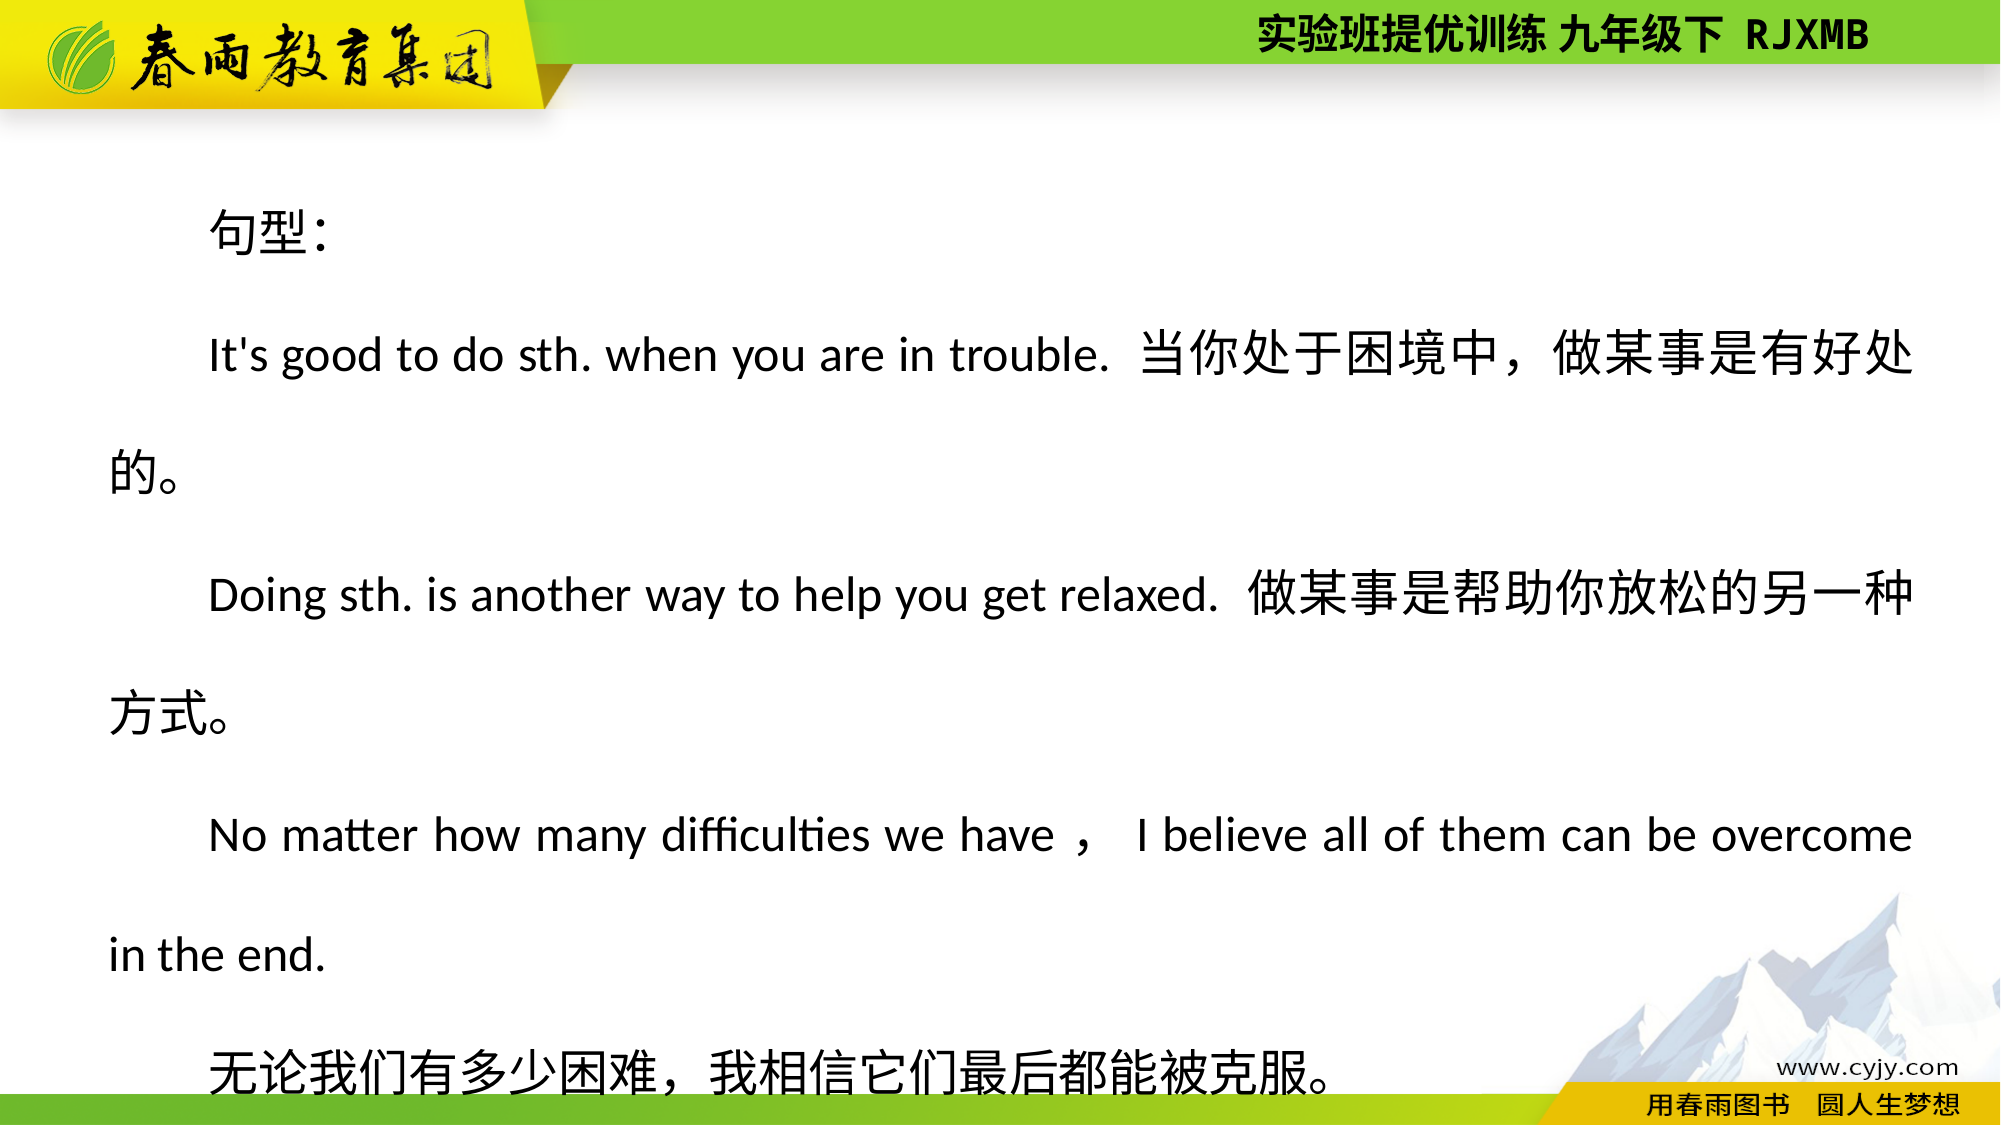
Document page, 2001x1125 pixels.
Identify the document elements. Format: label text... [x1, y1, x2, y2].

picture [0, 0, 2001, 1125]
text_box 句型： It's good to do sth. when you are in trouble. 当你处于困境中，做某事是有好处的。 Doing sth. is another way to help you get relaxed. 做某事是帮助你放松的另一种方式。 No matter how many difficulties we have，I believe all of them can be overcome in the end. 无论我们有多少困难，我相信它们最后都能被克服。 [94, 134, 1930, 1110]
